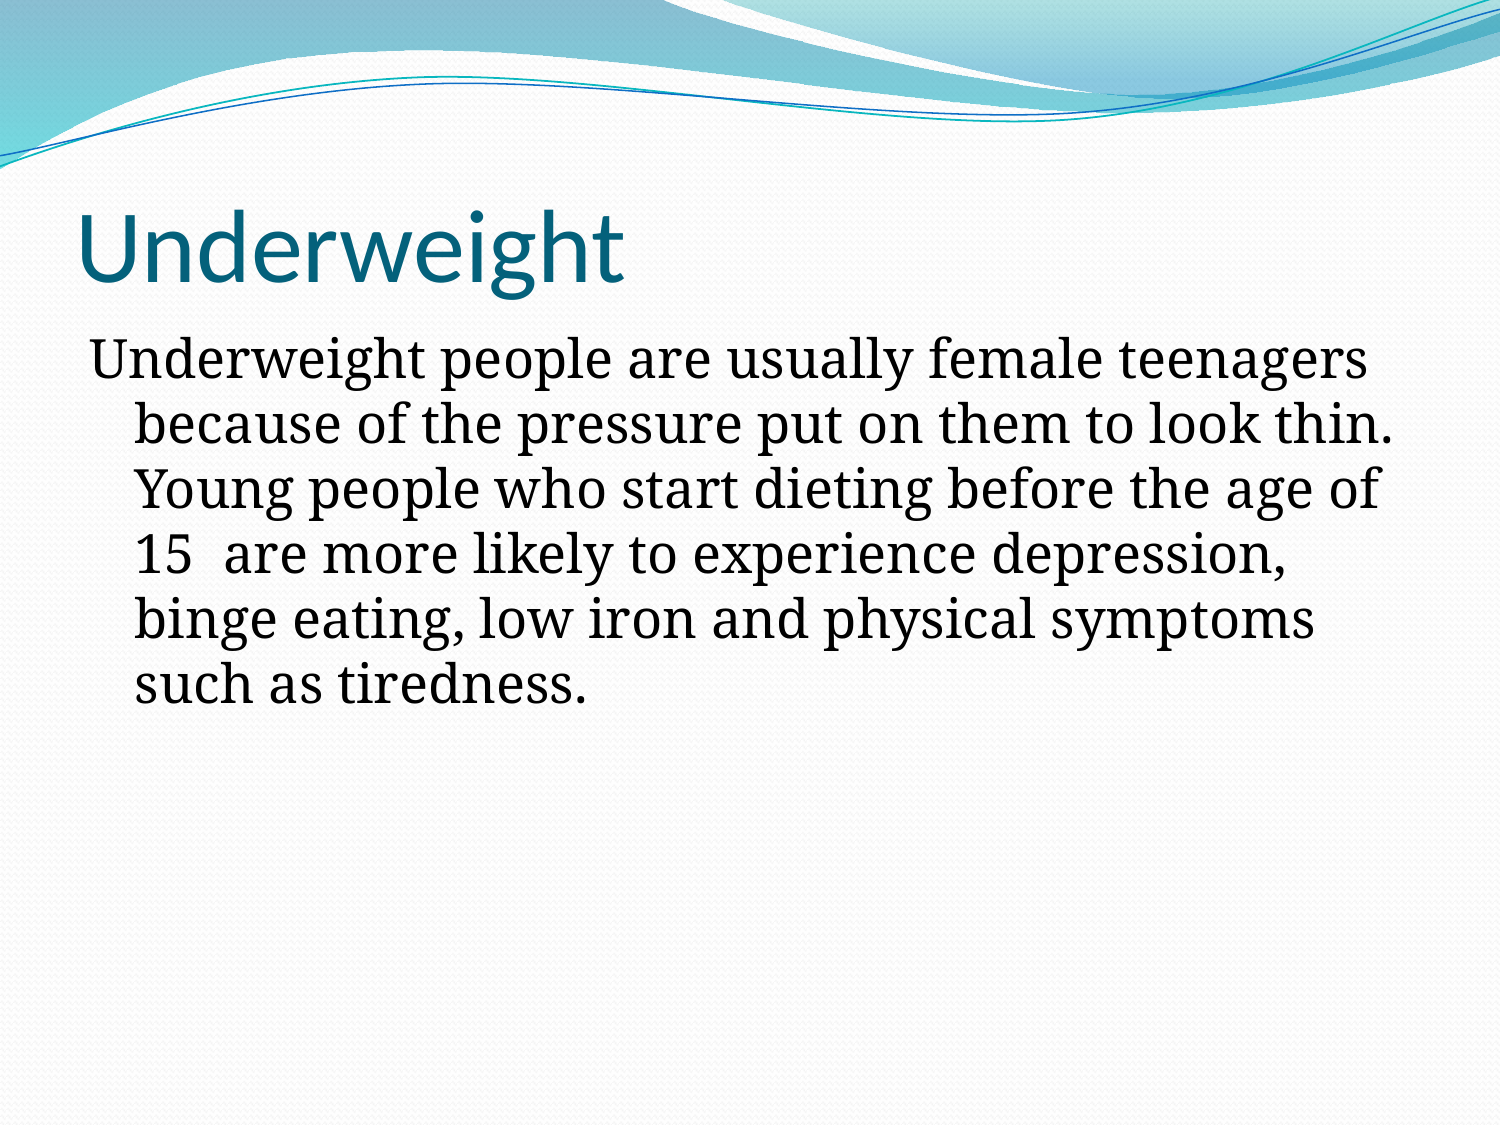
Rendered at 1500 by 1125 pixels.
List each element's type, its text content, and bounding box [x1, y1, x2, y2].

list Underweight people are usually female teenagers because of the pressure put on them to look thin. Young people who start dieting before the age of 15 are more likely to experience depression, binge eating, low iron and physical symptoms such as tiredness. [75, 317, 1425, 1038]
title Underweight [75, 115, 1425, 303]
